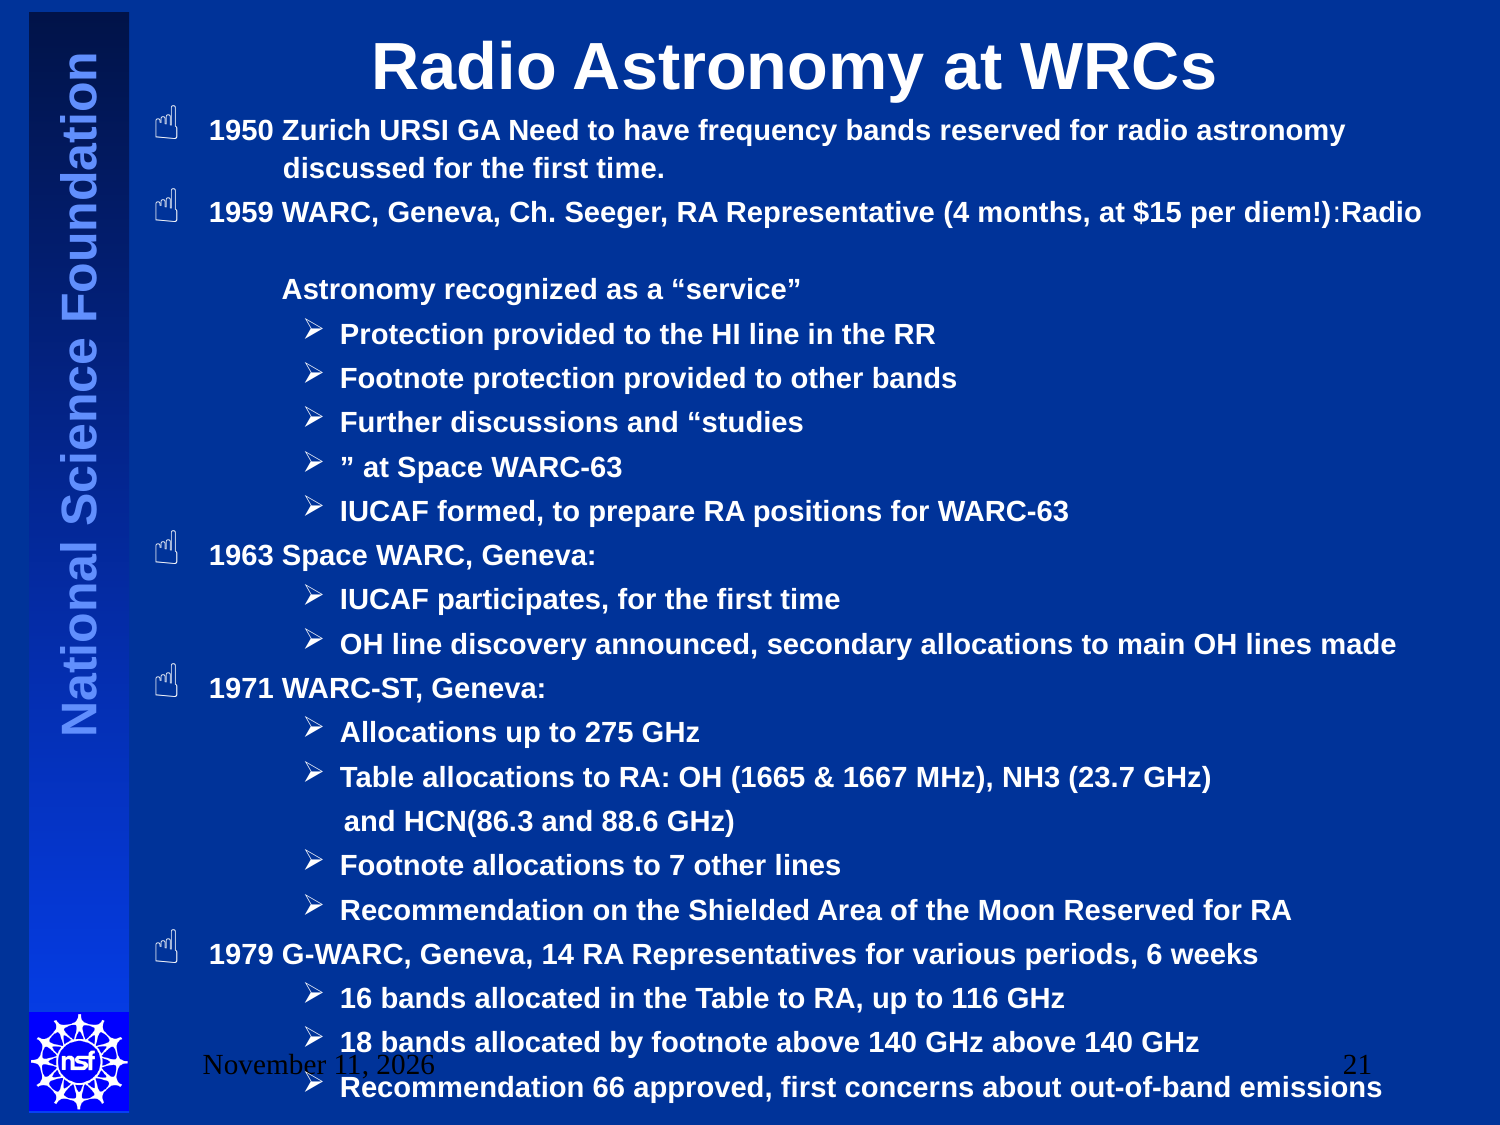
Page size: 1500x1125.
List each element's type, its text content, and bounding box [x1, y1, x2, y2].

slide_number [187, 1088, 501, 1101]
title Radio Astronomy at WRCs [162, 0, 1451, 113]
slide_number 21 [1074, 1088, 1388, 1101]
picture [29, 1012, 129, 1111]
list 1950 Zurich URSI GA Need to have frequency bands reserved for radio astronomy discussed for the first time. 1959 WARC, Geneva, Ch. Seeger, RA Representative (4 months, at $15 per diem!):Radio Astronomy recognized as a “service” Protection provided to the HI line in the RR Footnote protection provided to other bands Further discussions and “studies ” at Space WARC-63 IUCAF formed, to prepare RA positions for WARC-63 1963 Space WARC, Geneva: IUCAF participates, for the first time OH line discovery announced, secondary allocations to main OH lines made 1971 WARC-ST, Geneva: Allocations up to 275 GHz Table allocations to RA: OH (1665 & 1667 MHz), NH3 (23.7 GHz) and HCN(86.3 and 88.6 GHz) Footnote allocations to 7 other lines Recommendation on the Shielded Area of the Moon Reserved for RA 1979 G-WARC, Geneva, 14 RA Representatives for various periods, 6 weeks 16 bands allocated in the Table to RA, up to 116 GHz 18 bands allocated by footnote above 140 GHz above 140 GHz Recommendation 66 approved, first concerns about out-of-band emissions [137, 99, 1438, 1088]
